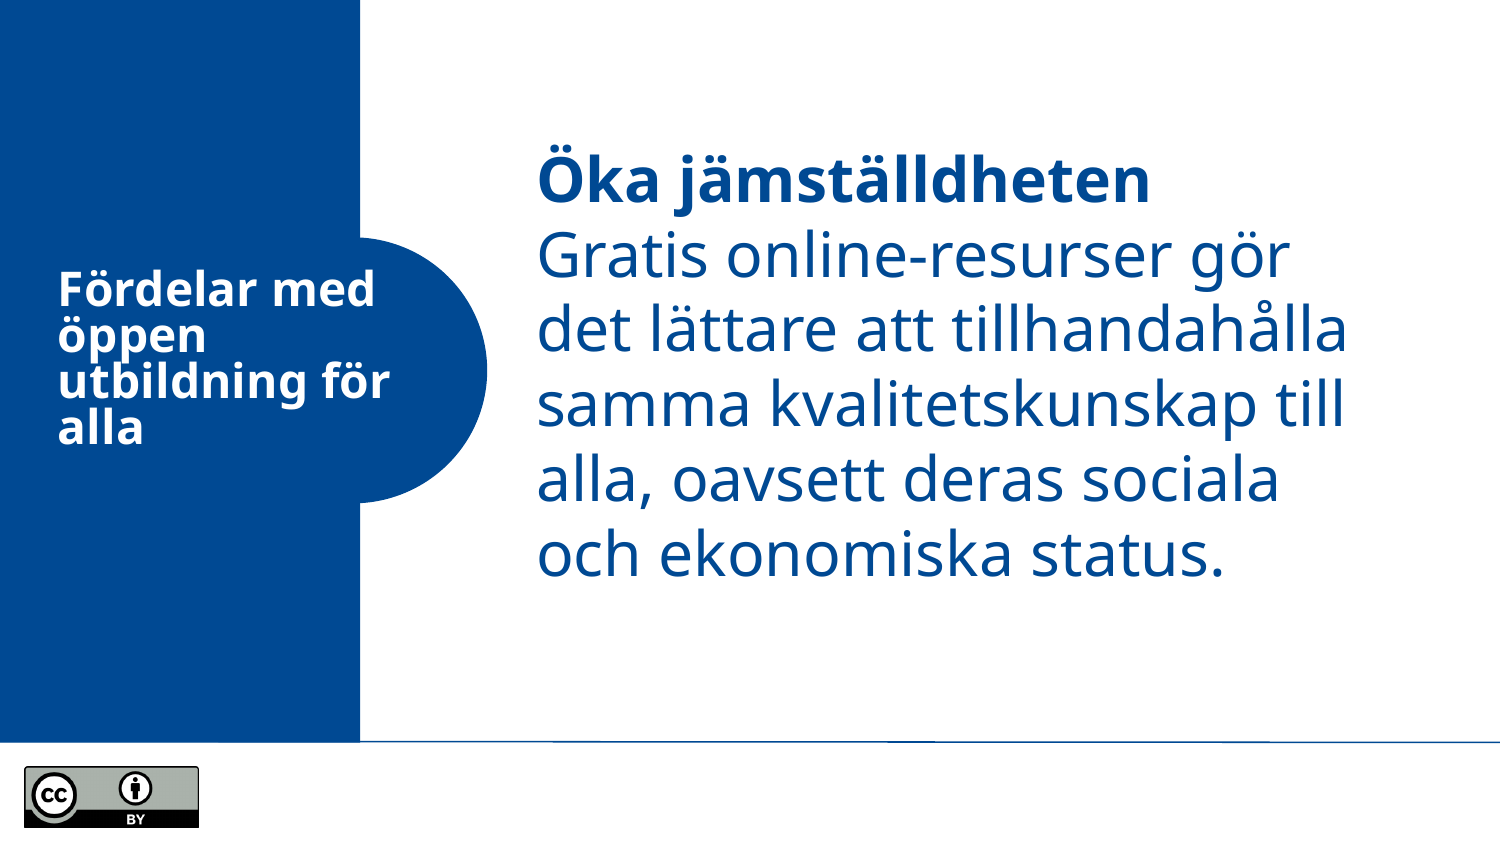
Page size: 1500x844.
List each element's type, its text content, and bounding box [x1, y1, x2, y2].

text_box Öka jämställdheten Gratis online-resurser gör det lättare att tillhandahålla samma kvalitetskunskap till alla, oavsett deras sociala och ekonomiska status. [517, 121, 1417, 608]
text_box Fördelar med öppen utbildning för alla [42, 254, 413, 469]
text_box [0, 0, 361, 740]
text_box [0, 750, 1500, 844]
picture [24, 765, 199, 828]
text_box [262, 237, 488, 504]
